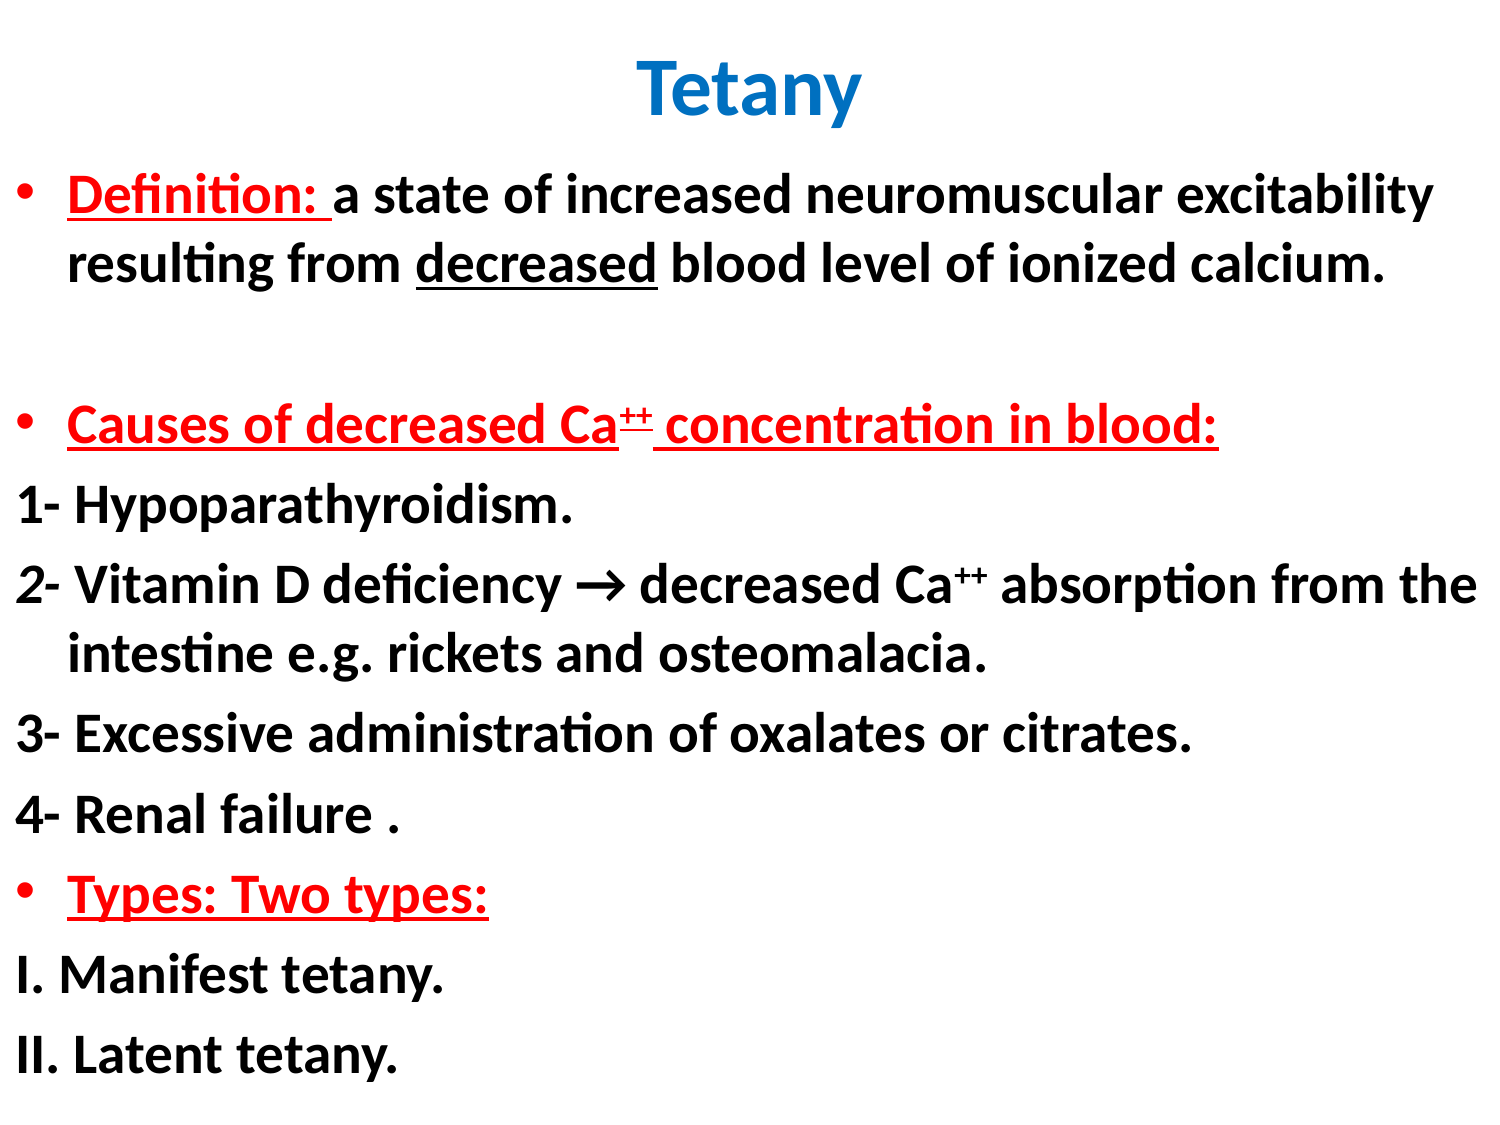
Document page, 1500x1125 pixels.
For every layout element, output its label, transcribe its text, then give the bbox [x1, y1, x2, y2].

list Definition: a state of increased neuromuscular excitability resulting from decreased blood level of ionized calcium. Causes of decreased Ca++ concentration in blood: 1- Hypoparathyroidism. 2- Vitamin D deficiency → decreased Ca++ absorption from the intestine e.g. rickets and osteomalacia. 3- Excessive administration of oxalates or citrates. 4- Renal failure . Types: Two types: I. Manifest tetany. II. Latent tetany. [0, 149, 1500, 1099]
title Tetany [75, 0, 1425, 149]
